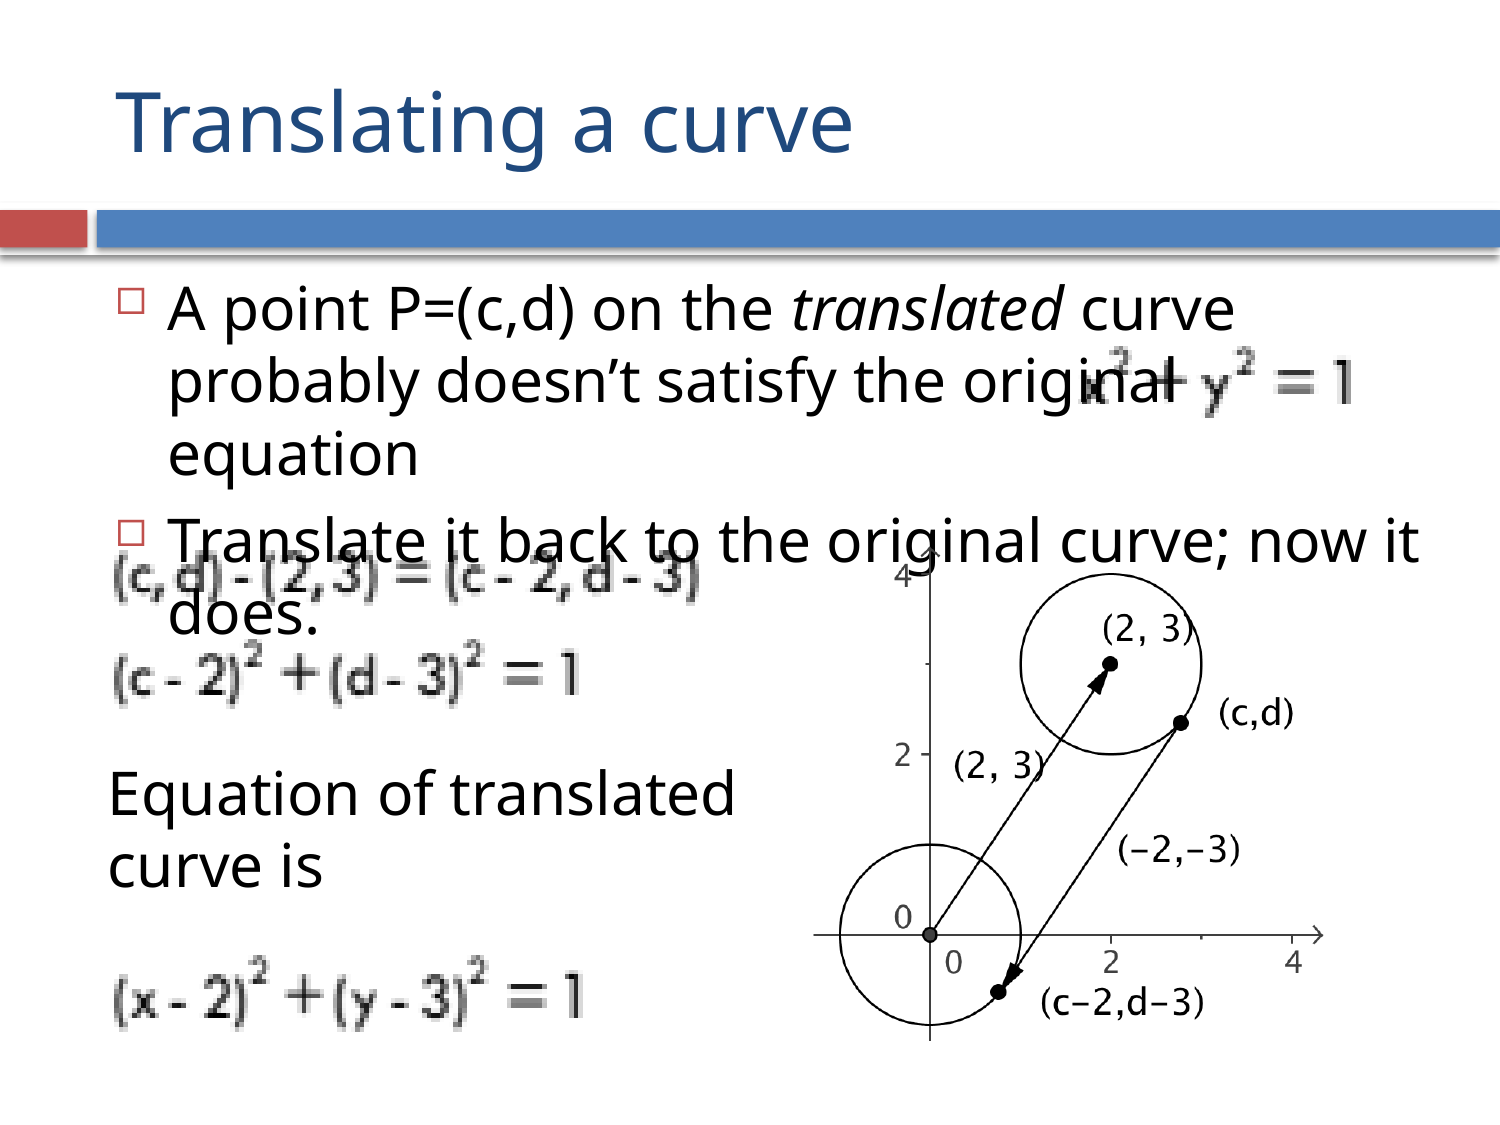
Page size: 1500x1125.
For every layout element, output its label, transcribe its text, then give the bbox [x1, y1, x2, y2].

title Translating a curve [100, 37, 1438, 200]
list A point P=(c,d) on the translated curve probably doesn’t satisfy the original equation Translate it back to the original curve; now it does. [100, 262, 1438, 1000]
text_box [105, 537, 705, 714]
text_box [1068, 317, 1357, 430]
picture [813, 544, 1324, 1042]
text_box Equation of translated curve is [93, 747, 770, 907]
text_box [105, 927, 587, 1034]
